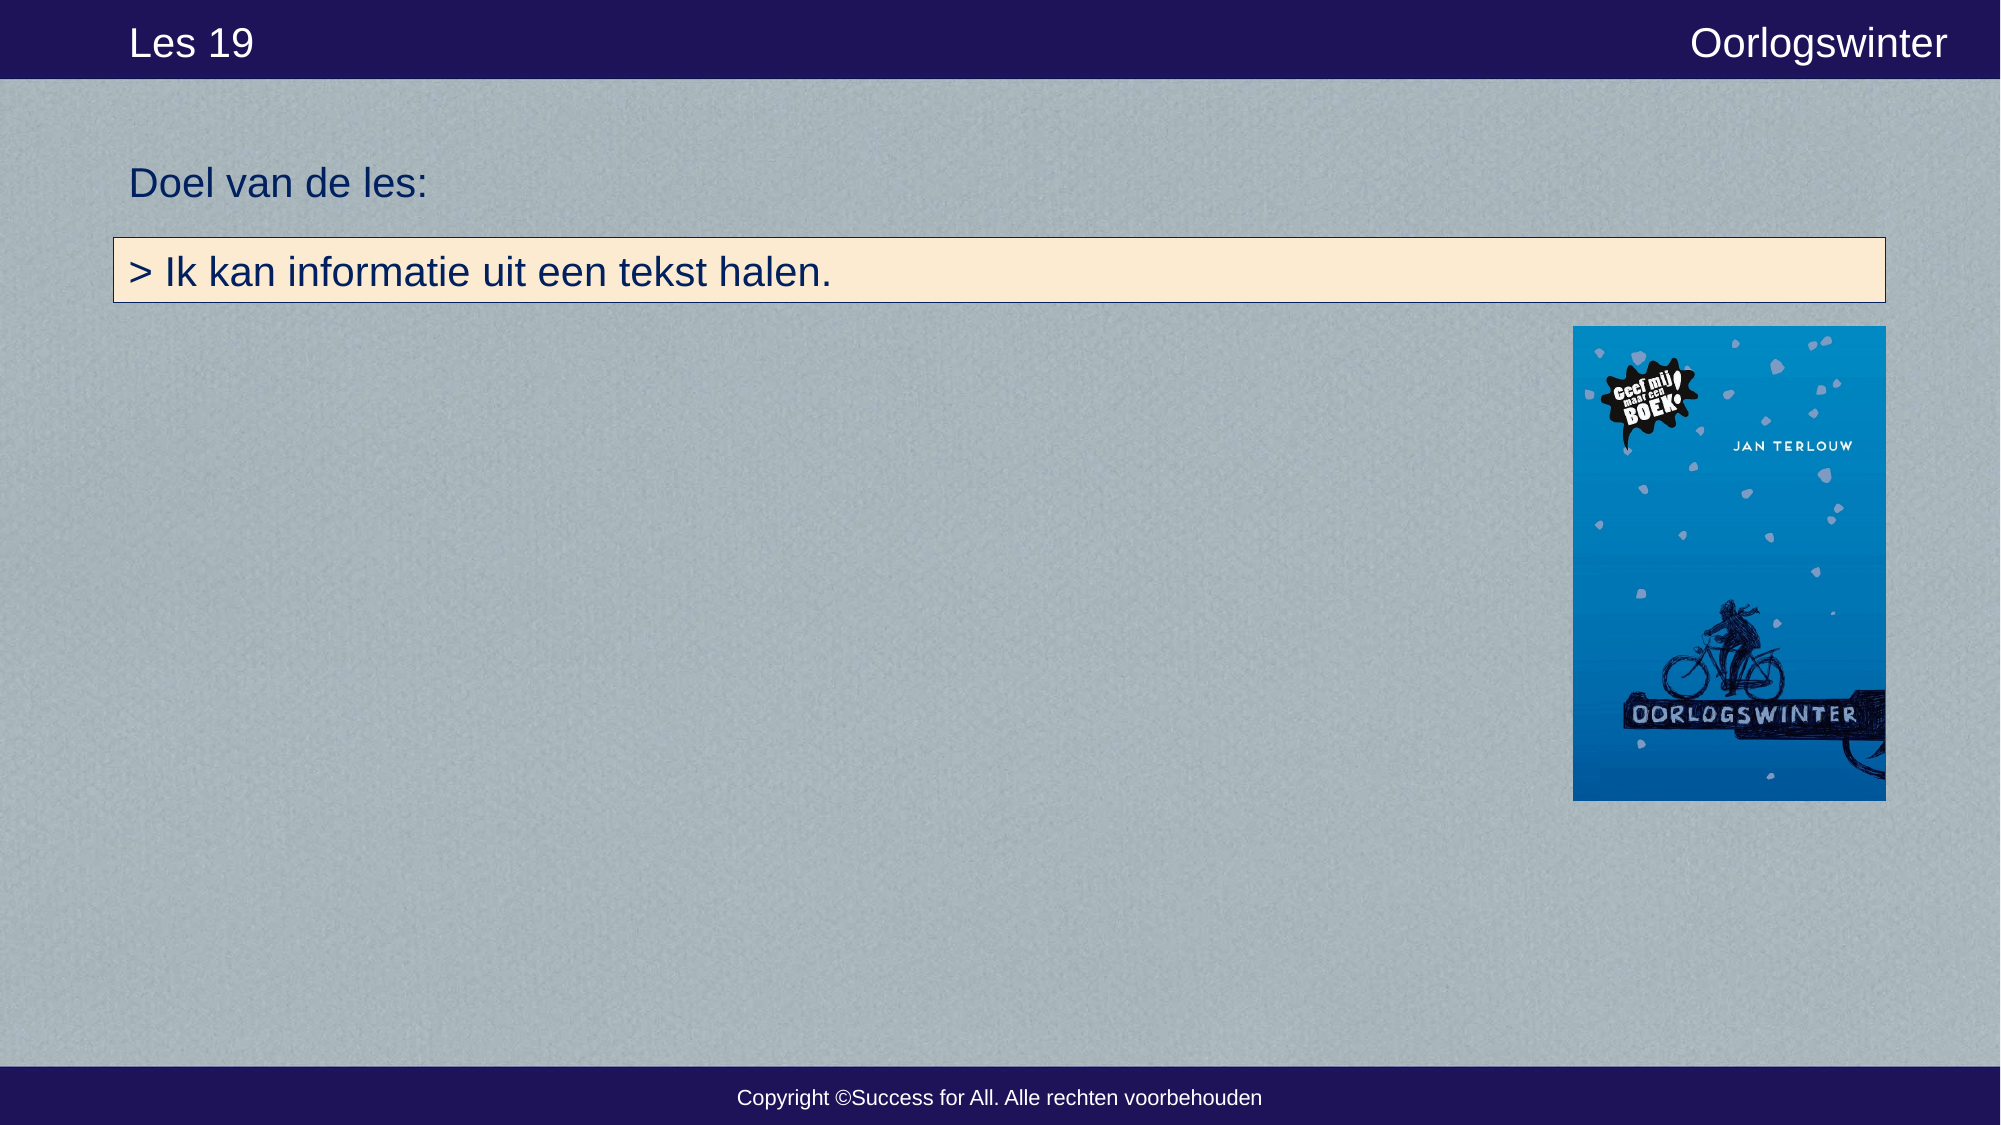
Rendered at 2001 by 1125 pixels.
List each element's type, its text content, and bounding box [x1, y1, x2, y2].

text_box Oorlogswinter [786, 8, 1963, 73]
picture [0, 0, 2001, 1125]
text_box Copyright ©Success for All. Alle rechten voorbehouden [0, 1076, 2000, 1125]
text_box Les 19 [114, 8, 354, 73]
text_box > Ik kan informatie uit een tekst halen. [113, 237, 1886, 303]
text_box Doel van de les: [113, 148, 1635, 214]
